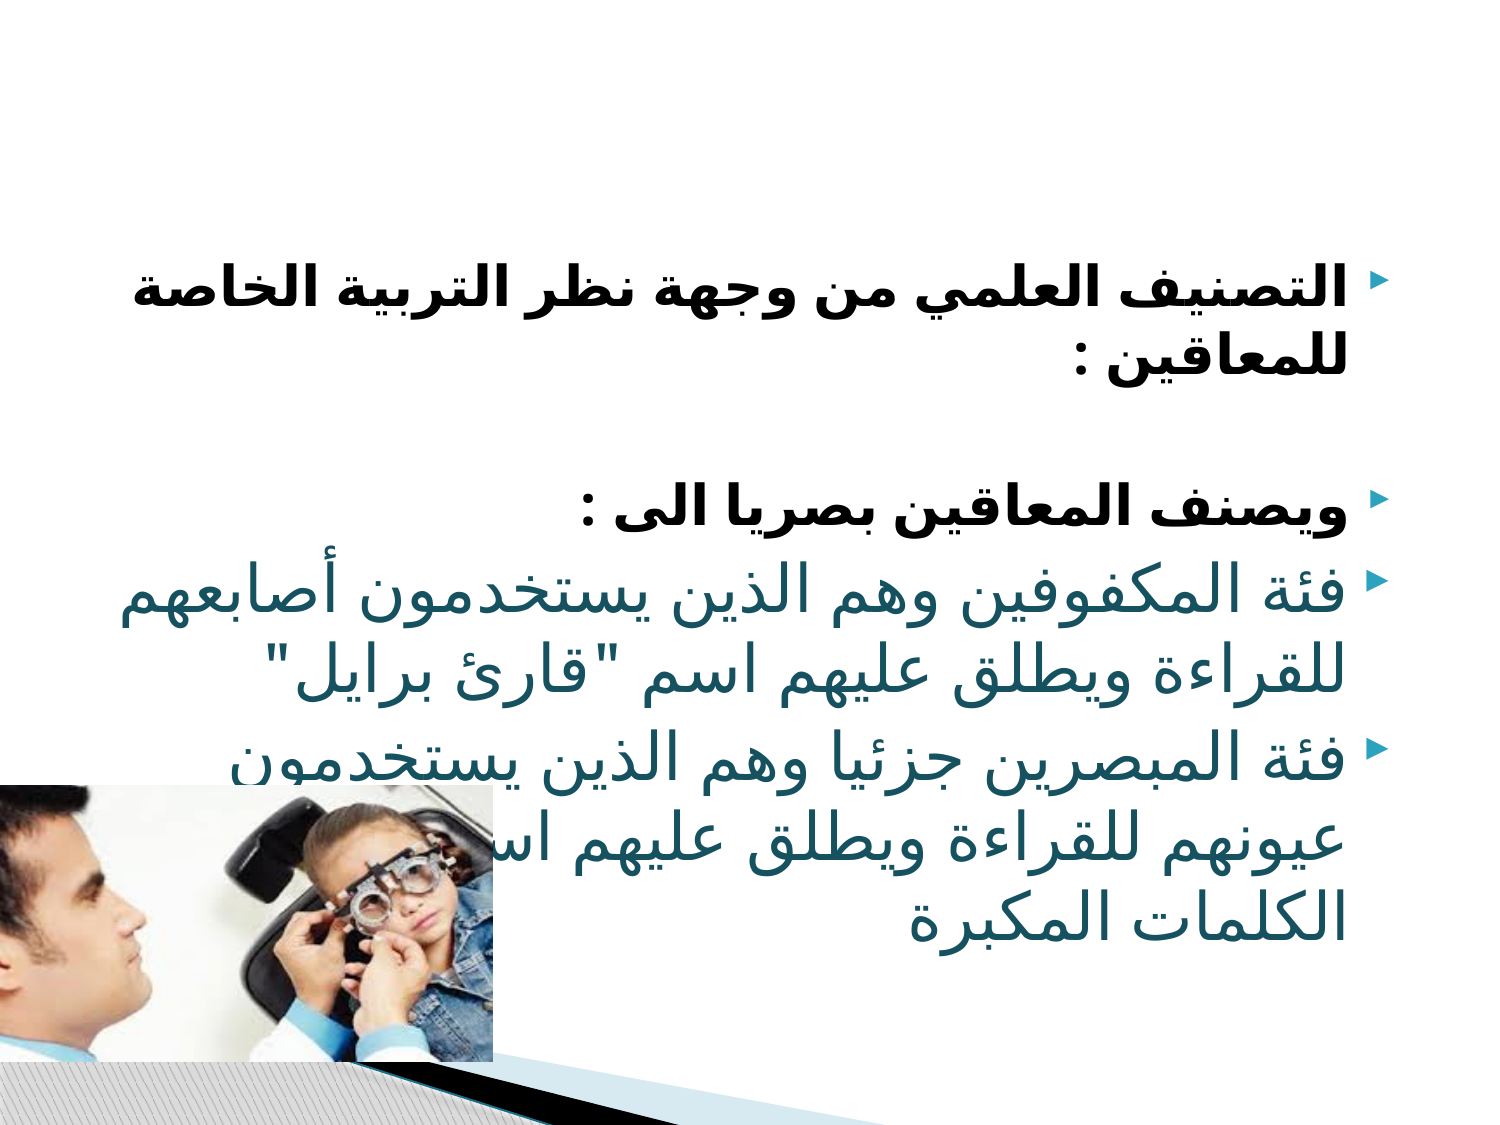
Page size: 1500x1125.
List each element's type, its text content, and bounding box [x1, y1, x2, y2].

picture [0, 784, 493, 1062]
list التصنيف العلمي من وجهة نظر التربية الخاصة للمعاقين : ويصنف المعاقين بصريا الى : فئة المكفوفين وهم الذين يستخدمون أصابعهم للقراءة ويطلق عليهم اسم "قارئ برايل" فئة المبصرين جزئيا وهم الذين يستخدمون عيونهم للقراءة ويطلق عليهم اسم قارئ الكلمات المكبرة [75, 243, 1425, 986]
